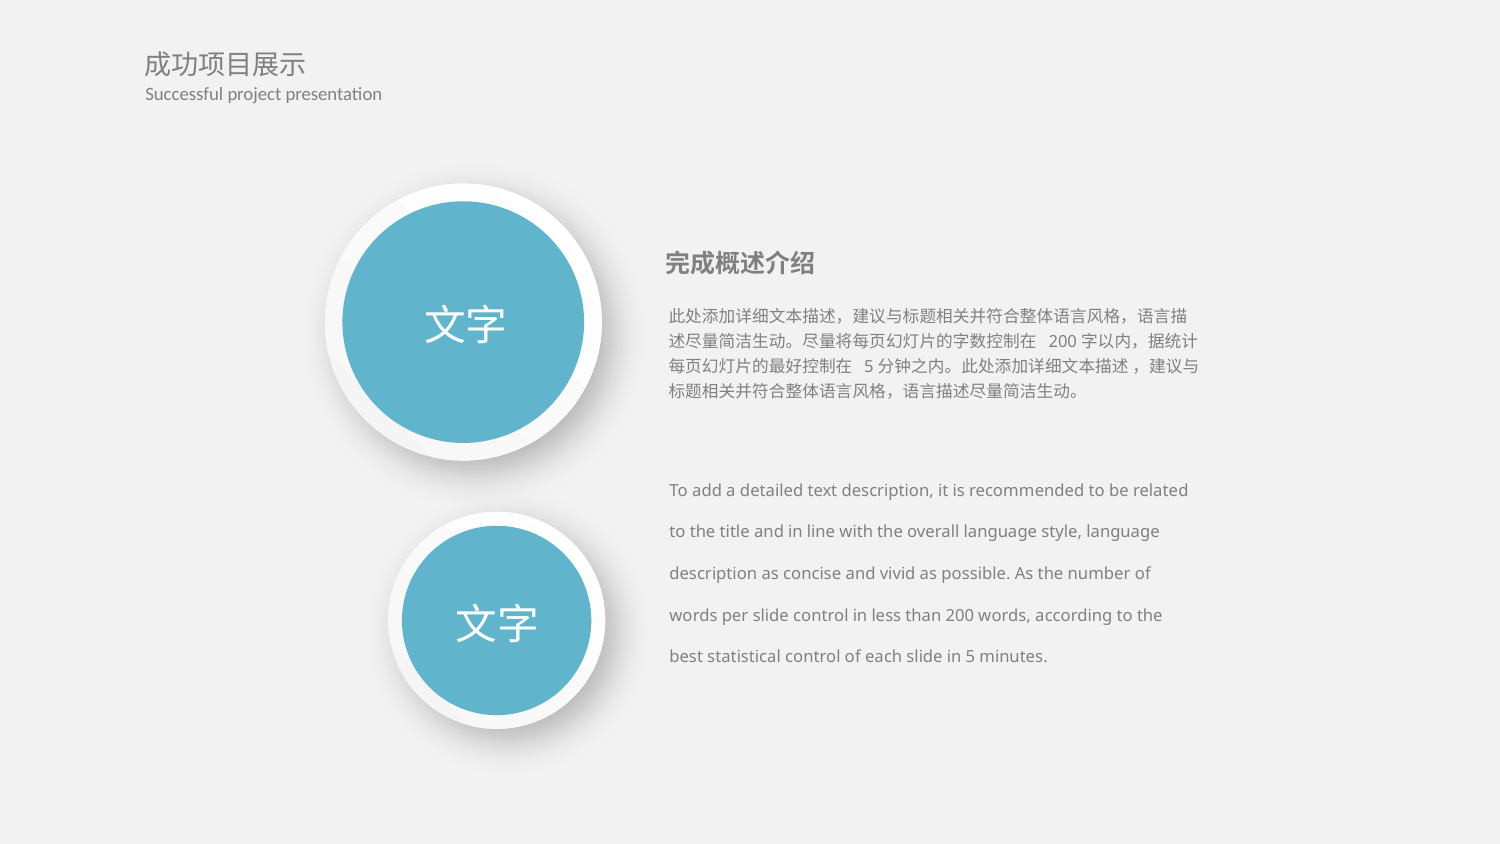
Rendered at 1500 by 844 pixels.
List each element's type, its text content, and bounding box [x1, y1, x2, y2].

text_box To add a detailed text description, it is recommended to be related to the title and in line with the overall language style, language description as concise and vivid as possible. As the number of words per slide control in less than 200 words, according to the best statistical control of each slide in 5 minutes. [654, 450, 1215, 674]
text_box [387, 511, 606, 730]
text_box 此处添加详细文本描述，建议与标题相关并符合整体语言风格，语言描述尽量简洁生动。尽量将每页幻灯片的字数控制在 200字以内，据统计每页幻灯片的最好控制在 5分钟之内。此处添加详细文本描述 ，建议与标题相关并符合整体语言风格，语言描述尽量简洁生动。 [653, 293, 1217, 409]
text_box 完成概述介绍 [650, 239, 831, 285]
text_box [324, 183, 602, 461]
